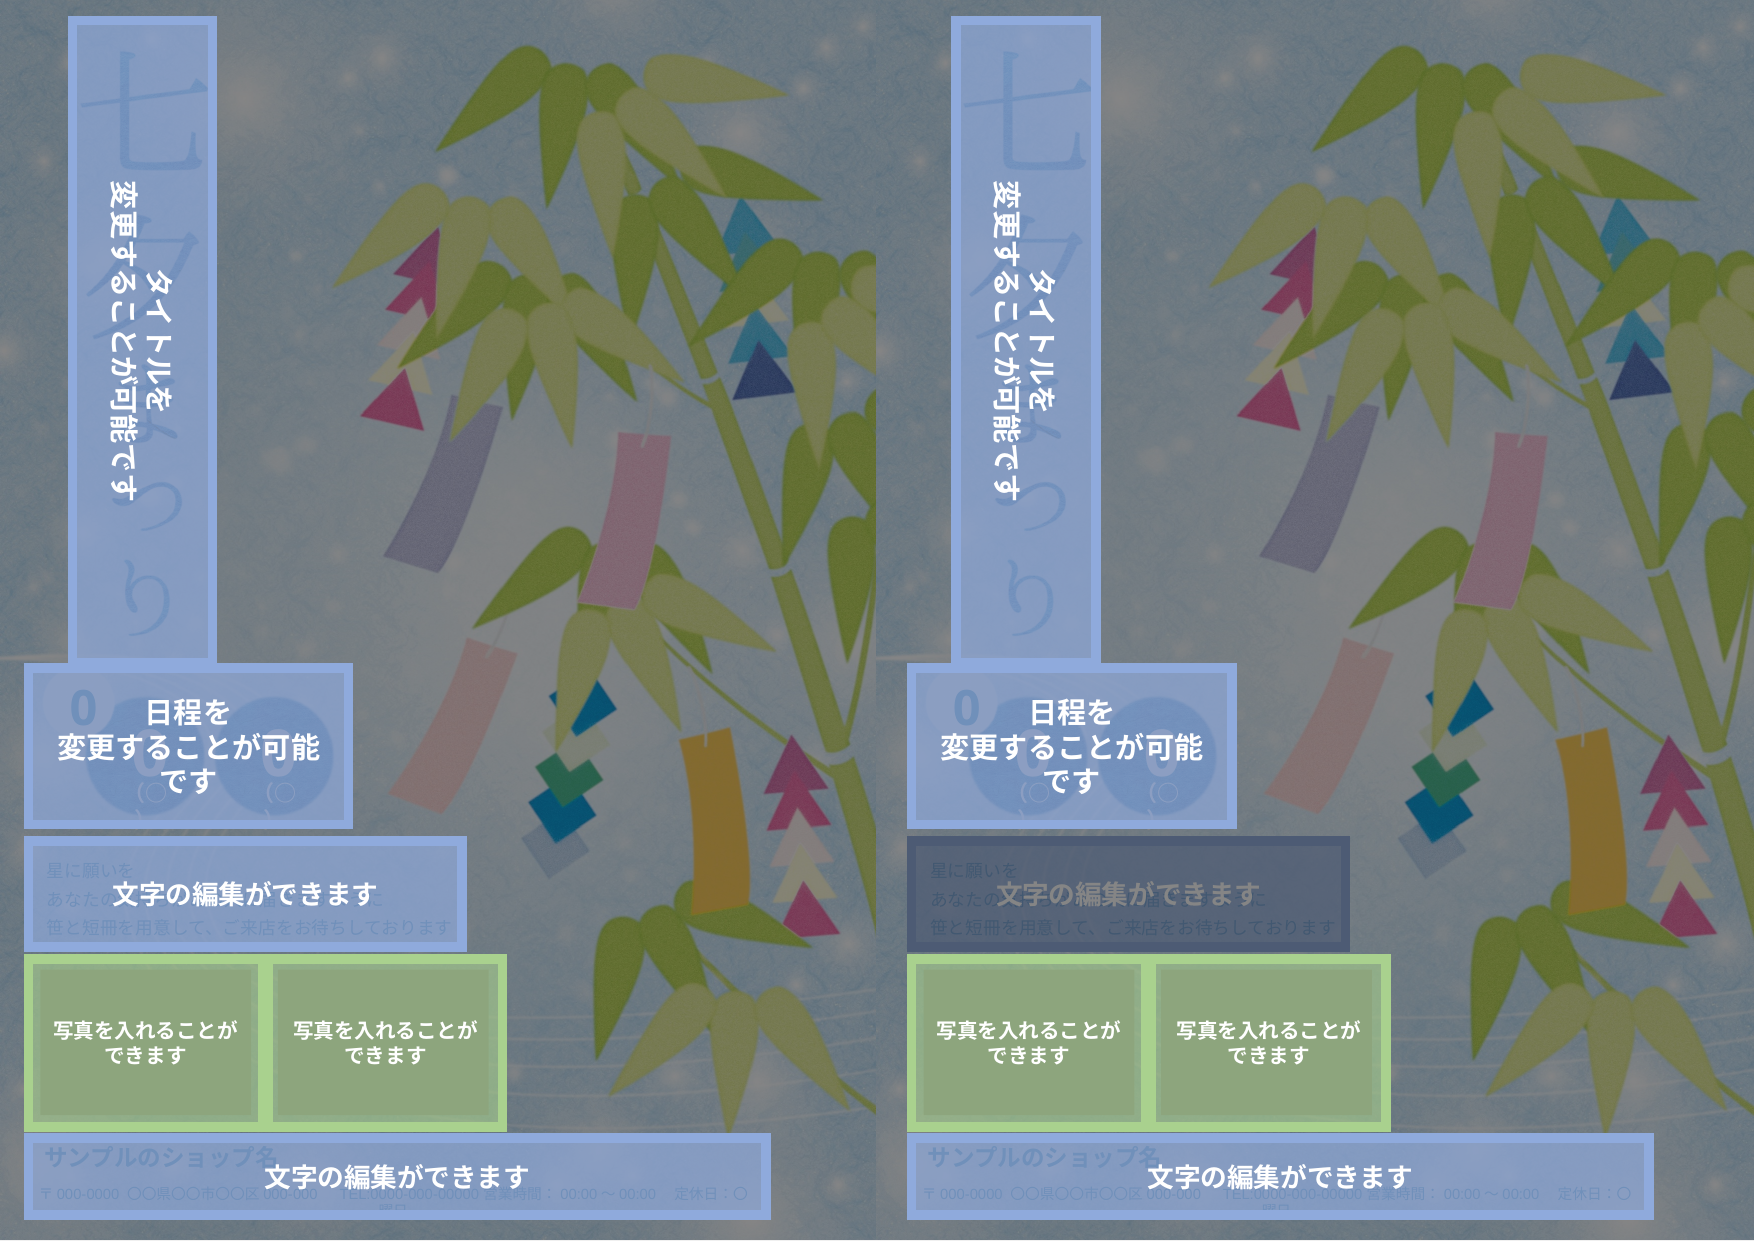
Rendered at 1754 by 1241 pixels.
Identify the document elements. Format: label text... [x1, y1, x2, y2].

text_box 文字の編集ができます [27, 1137, 767, 1216]
picture [41, 665, 207, 818]
text_box 文字の編集ができます [911, 1137, 1650, 1216]
text_box 日程を 変更することが可能です [27, 667, 350, 826]
text_box 写真を入れることができます [267, 958, 504, 1128]
picture [924, 665, 1090, 818]
text_box 写真を入れることができます [911, 958, 1147, 1128]
text_box 日程を 変更することが可能です [911, 667, 1233, 826]
picture [212, 694, 336, 819]
picture [79, 50, 209, 637]
picture [1095, 694, 1219, 819]
text_box タイトルを 変更することが可能です [72, 19, 214, 664]
text_box 写真を入れることができます [1151, 958, 1387, 1128]
text_box 写真を入れることができます [27, 958, 264, 1128]
text_box タイトルを 変更することが可能です [955, 19, 1097, 664]
picture [962, 50, 1093, 637]
text_box [0, 0, 1754, 1241]
text_box 文字の編集ができます [27, 840, 463, 948]
